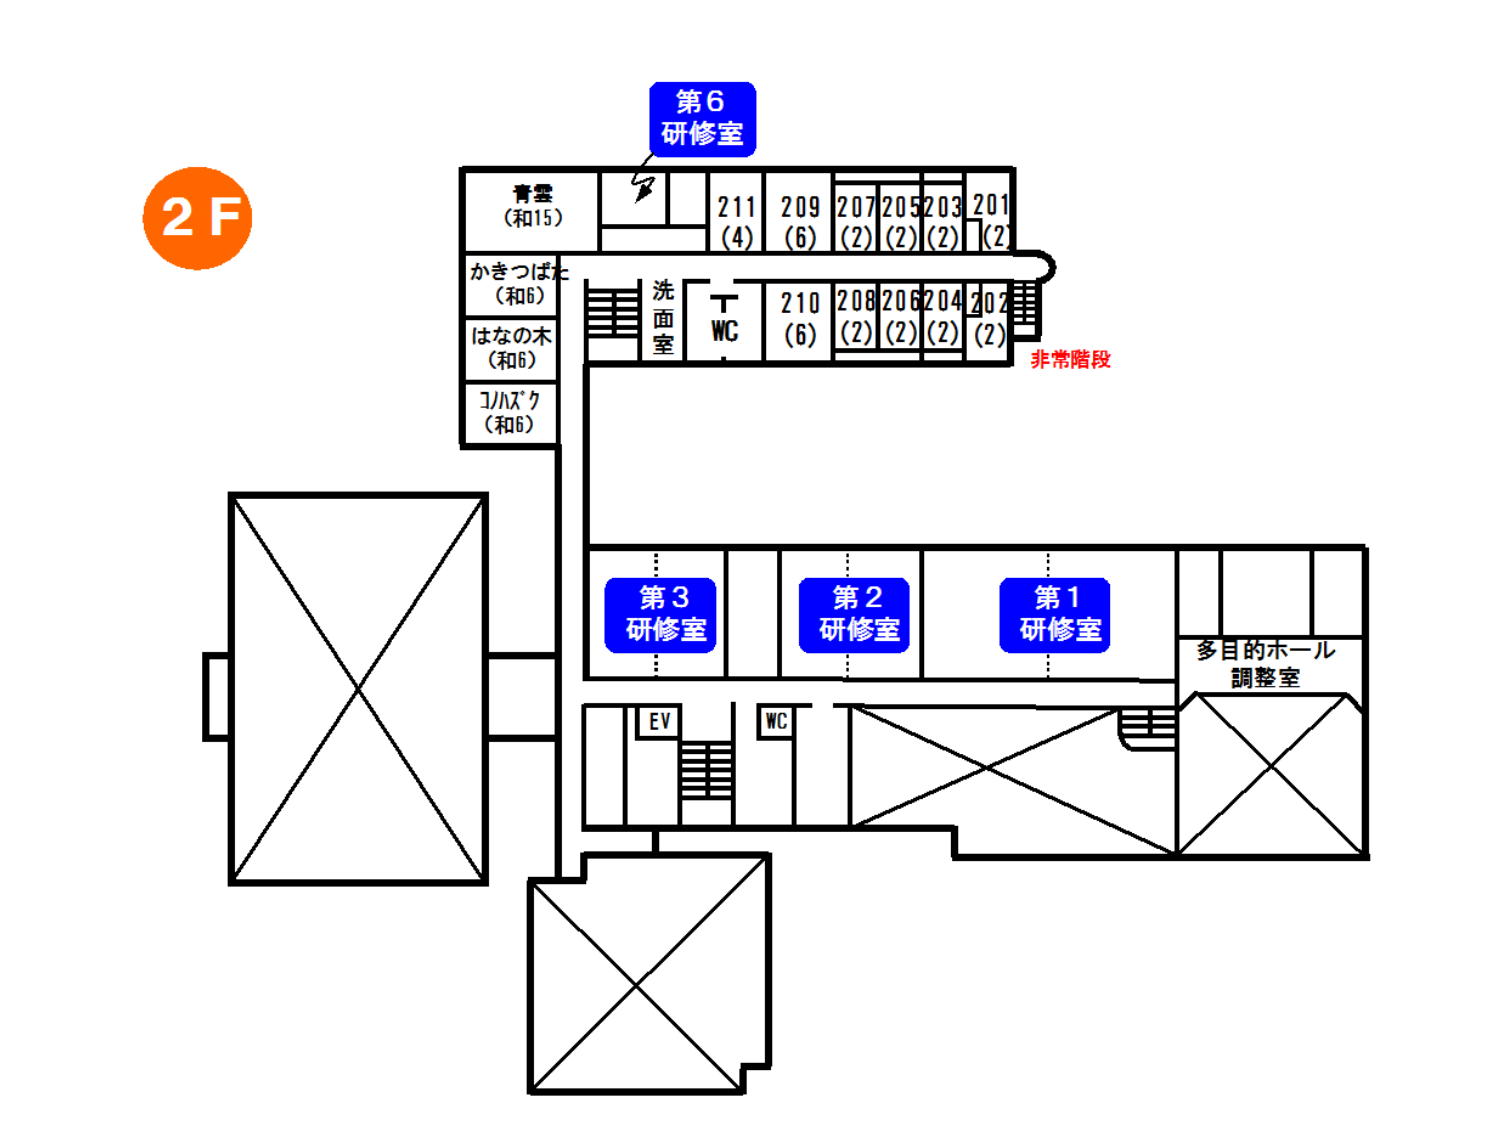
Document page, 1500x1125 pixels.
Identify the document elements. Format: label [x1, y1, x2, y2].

picture [88, 31, 1436, 1114]
